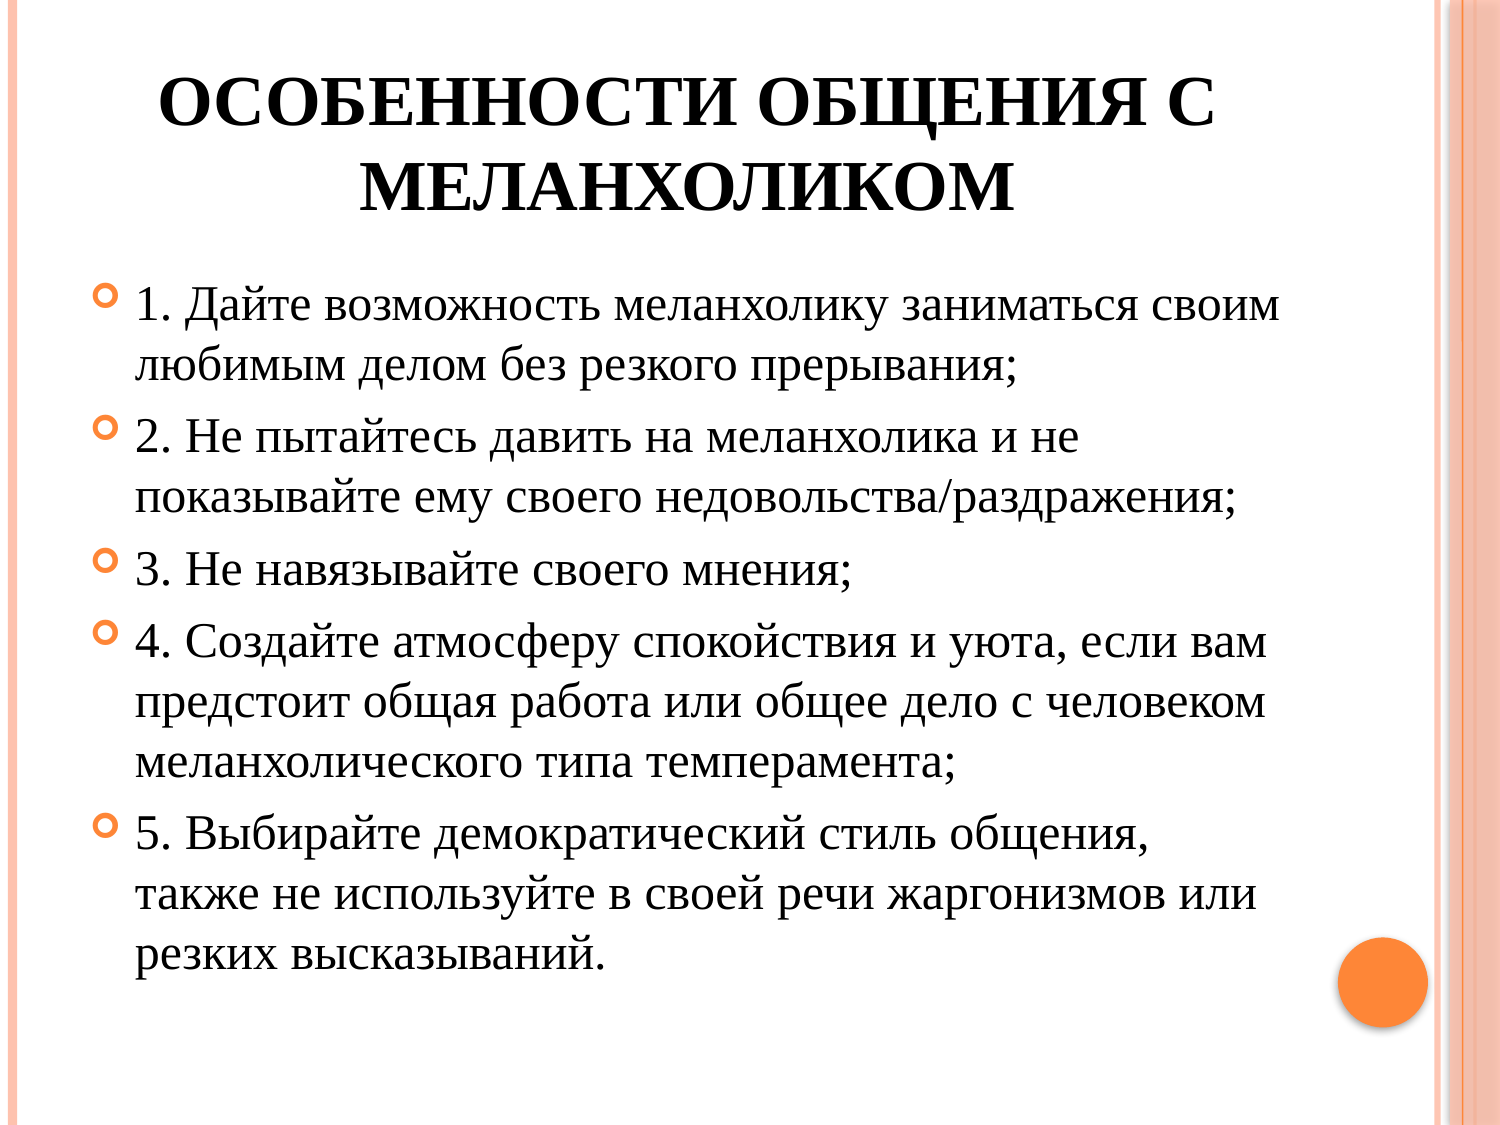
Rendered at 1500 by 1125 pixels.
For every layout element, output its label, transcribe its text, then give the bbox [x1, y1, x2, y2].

list 1. Дайте возможность меланхолику заниматься своим любимым делом без резкого прерывания; 2. Не пытайтесь давить на меланхолика и не показывайте ему своего недовольства/раздражения; 3. Не навязывайте своего мнения; 4. Создайте атмосферу спокойствия и уюта, если вам предстоит общая работа или общее дело с человеком меланхолического типа темперамента; 5. Выбирайте демократический стиль общения, также не используйте в своей речи жаргонизмов или резких высказываний. [75, 262, 1300, 1062]
title Особенности общения с меланхоликом [75, 45, 1300, 233]
